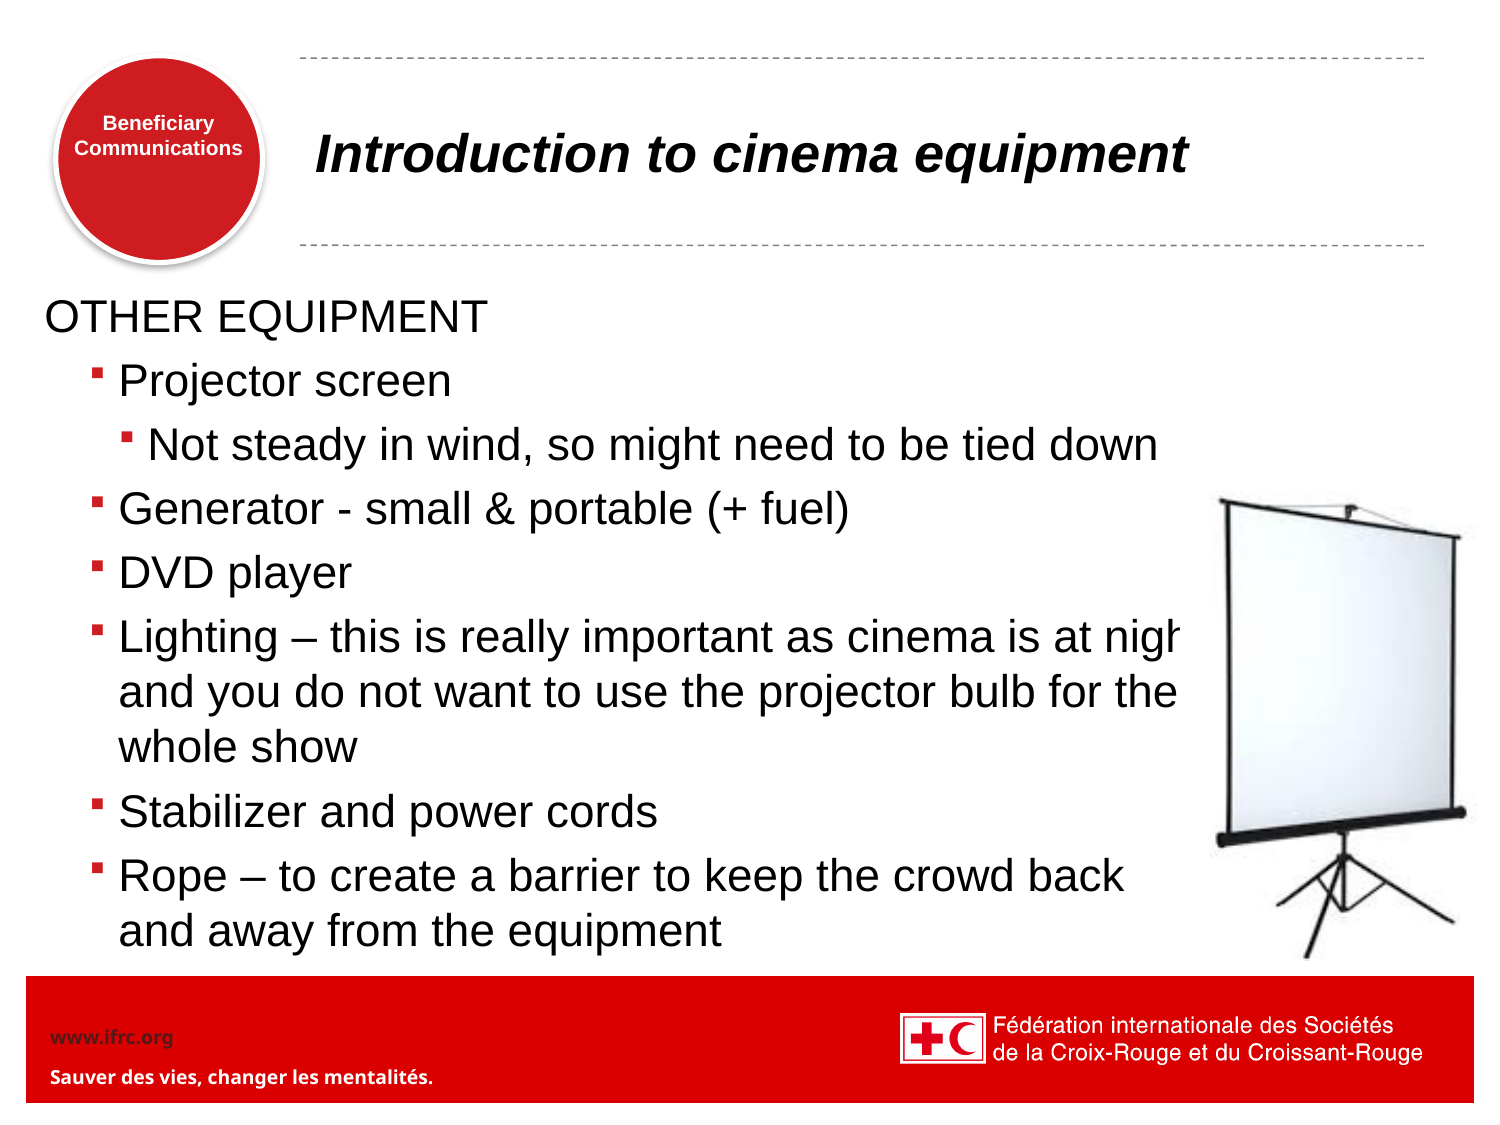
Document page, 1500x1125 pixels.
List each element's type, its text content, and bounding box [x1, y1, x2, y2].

picture [1179, 491, 1500, 961]
title Introduction to cinema equipment [299, 57, 1426, 246]
picture [900, 1013, 1422, 1065]
list OTHER EQUIPMENT Projector screen Not steady in wind, so might need to be tied down Generator - small & portable (+ fuel) DVD player Lighting – this is really important as cinema is at night and you do not want to use the projector bulb for the whole show Stabilizer and power cords Rope – to create a barrier to keep the crowd back and away from the equipment [29, 278, 1223, 993]
